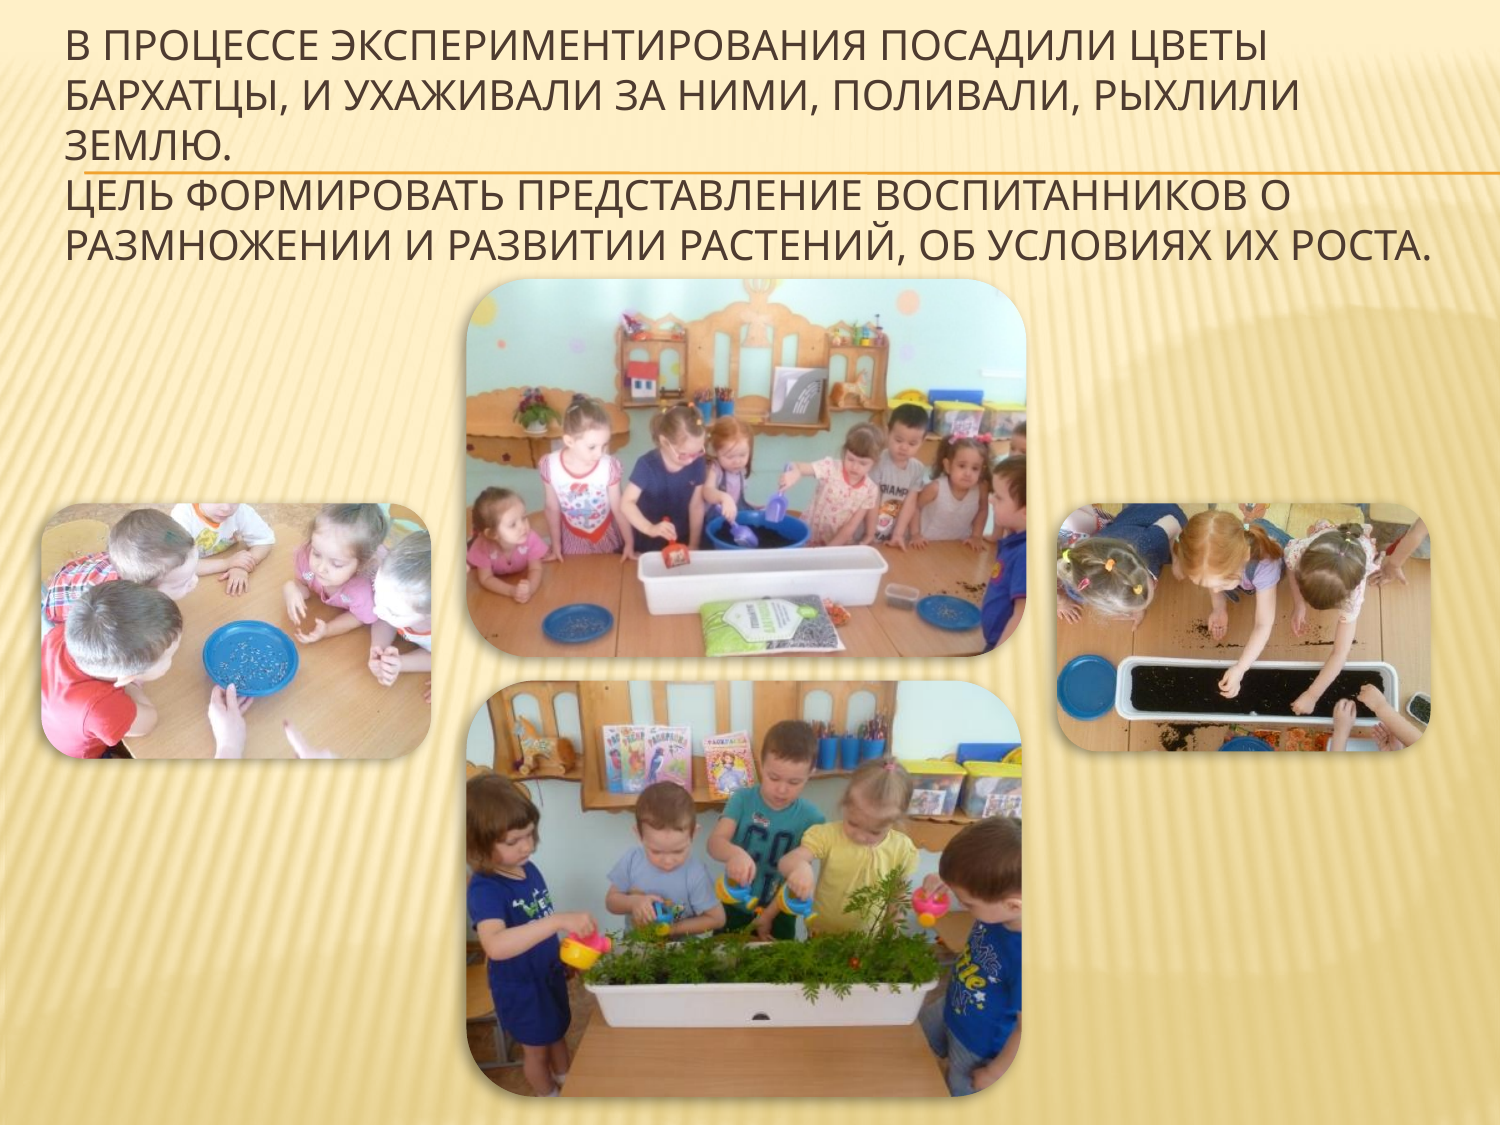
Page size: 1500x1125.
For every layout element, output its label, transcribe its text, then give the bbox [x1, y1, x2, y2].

picture [1056, 503, 1431, 752]
picture [40, 503, 432, 759]
picture [466, 680, 1022, 1098]
title в процессе экспериментирования посадили цветы бархатцы, и ухаживали за ними, поливали, рыхлили землю. Цель Формировать представление воспитанников о размножении и развитии растений, об условиях их роста. [49, 75, 1475, 213]
picture [466, 278, 1027, 658]
